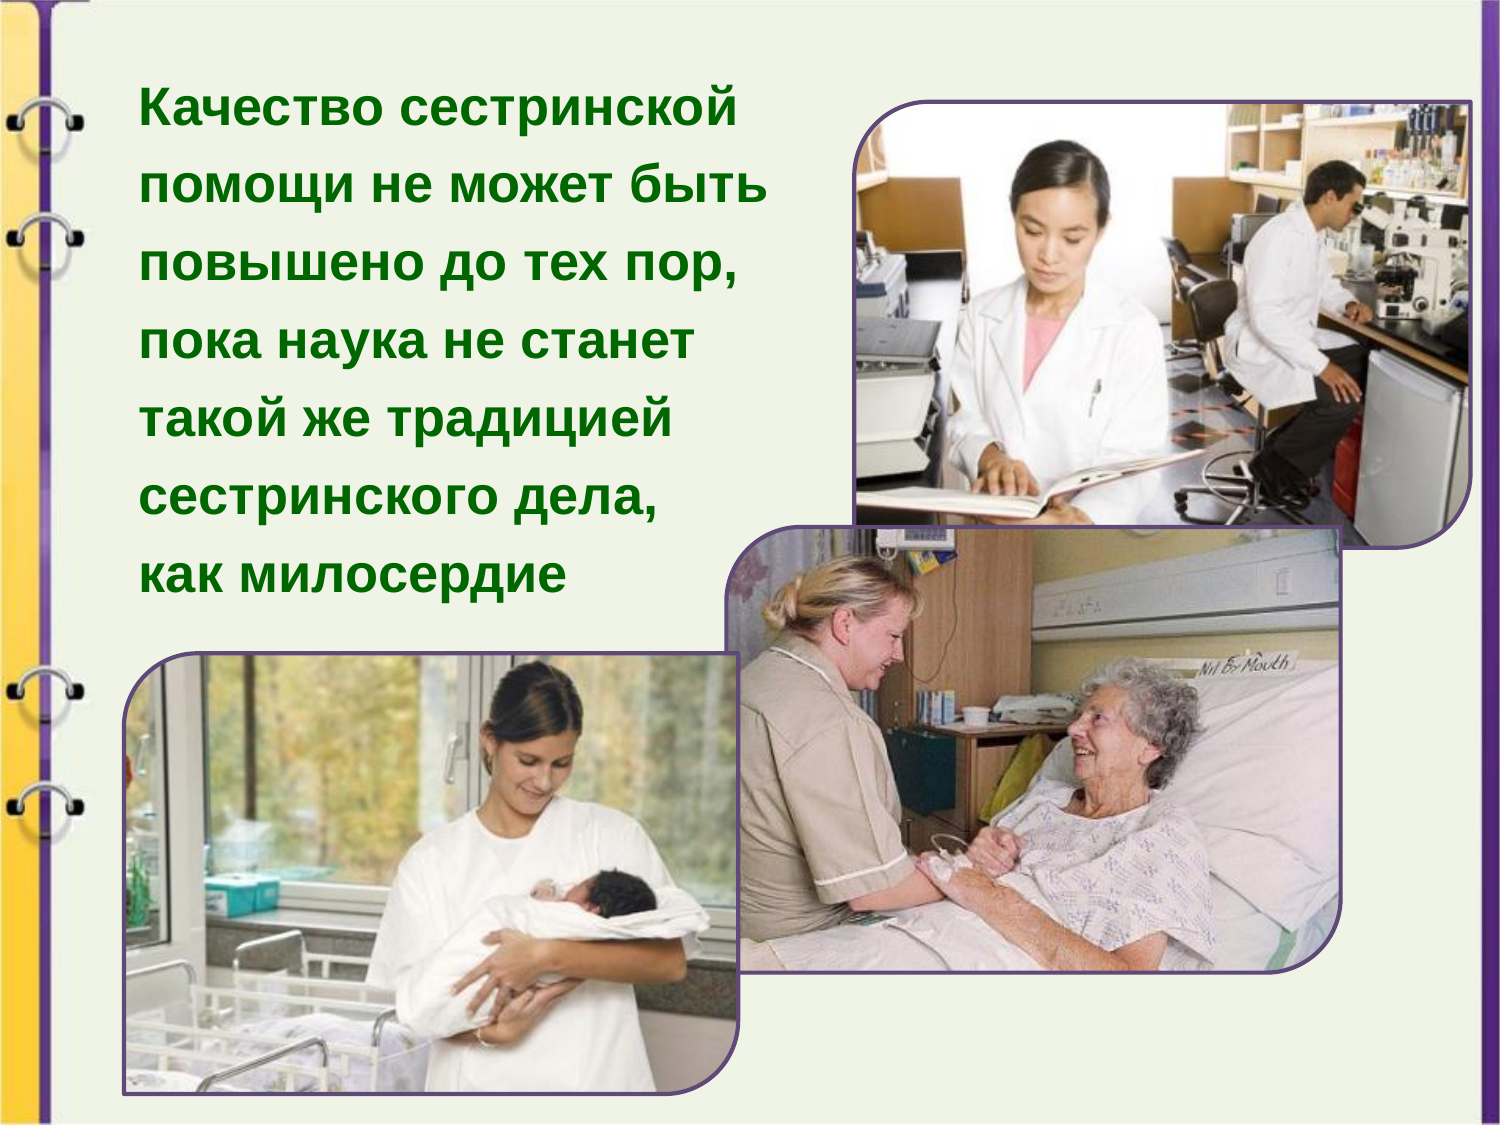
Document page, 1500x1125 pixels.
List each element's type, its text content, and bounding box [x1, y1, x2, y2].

text_box Качество сестринской помощи не может быть повышено до тех пор, пока наука не станет такой же традицией сестринского дела, как милосердие [123, 50, 892, 611]
picture [0, 0, 1500, 1125]
